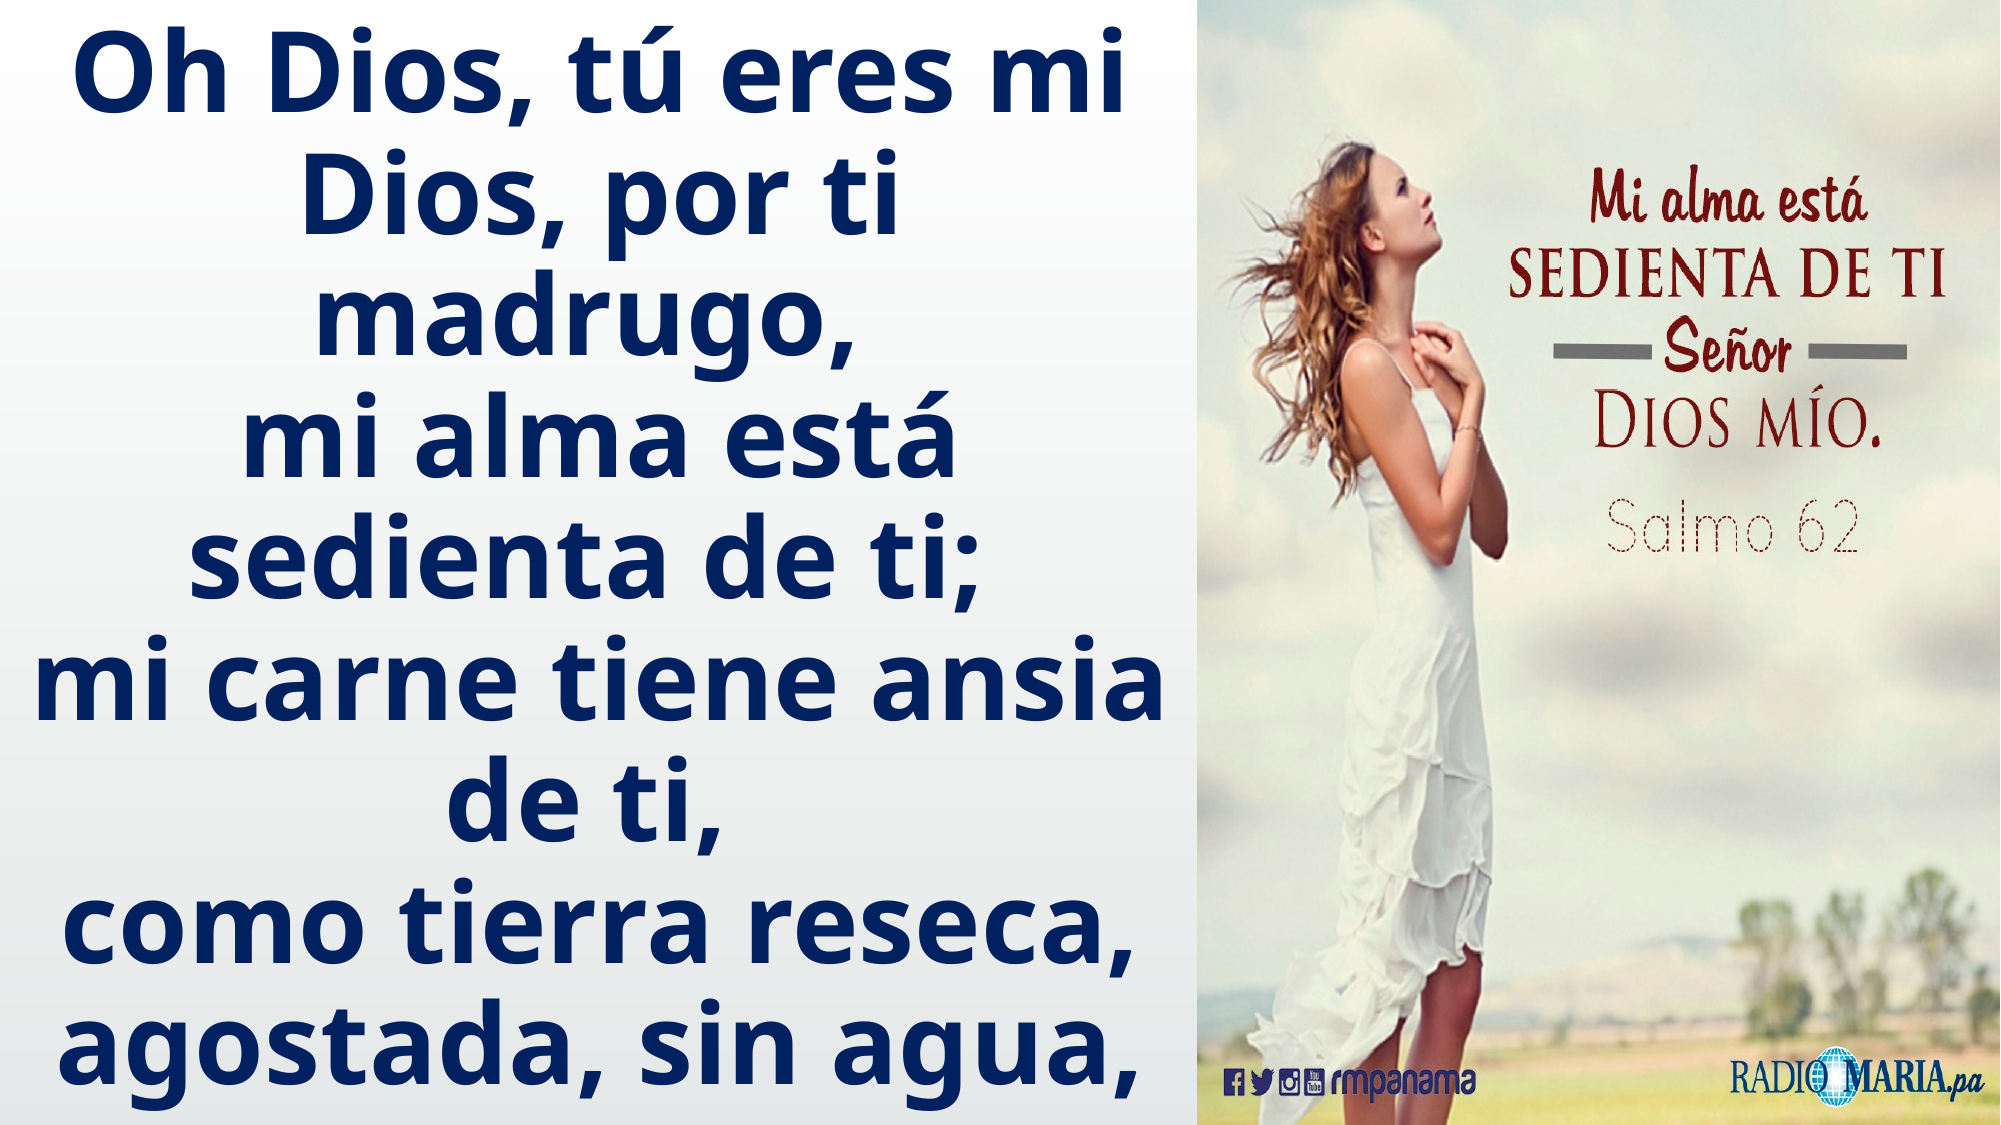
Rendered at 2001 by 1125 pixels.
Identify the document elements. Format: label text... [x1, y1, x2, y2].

picture [1197, 0, 2000, 1125]
title Oh Dios, tú eres mi Dios, por ti madrugo, mi alma está sedienta de ti; mi carne tiene ansia de ti, como tierra reseca, agostada, sin agua, [0, 0, 1197, 1125]
